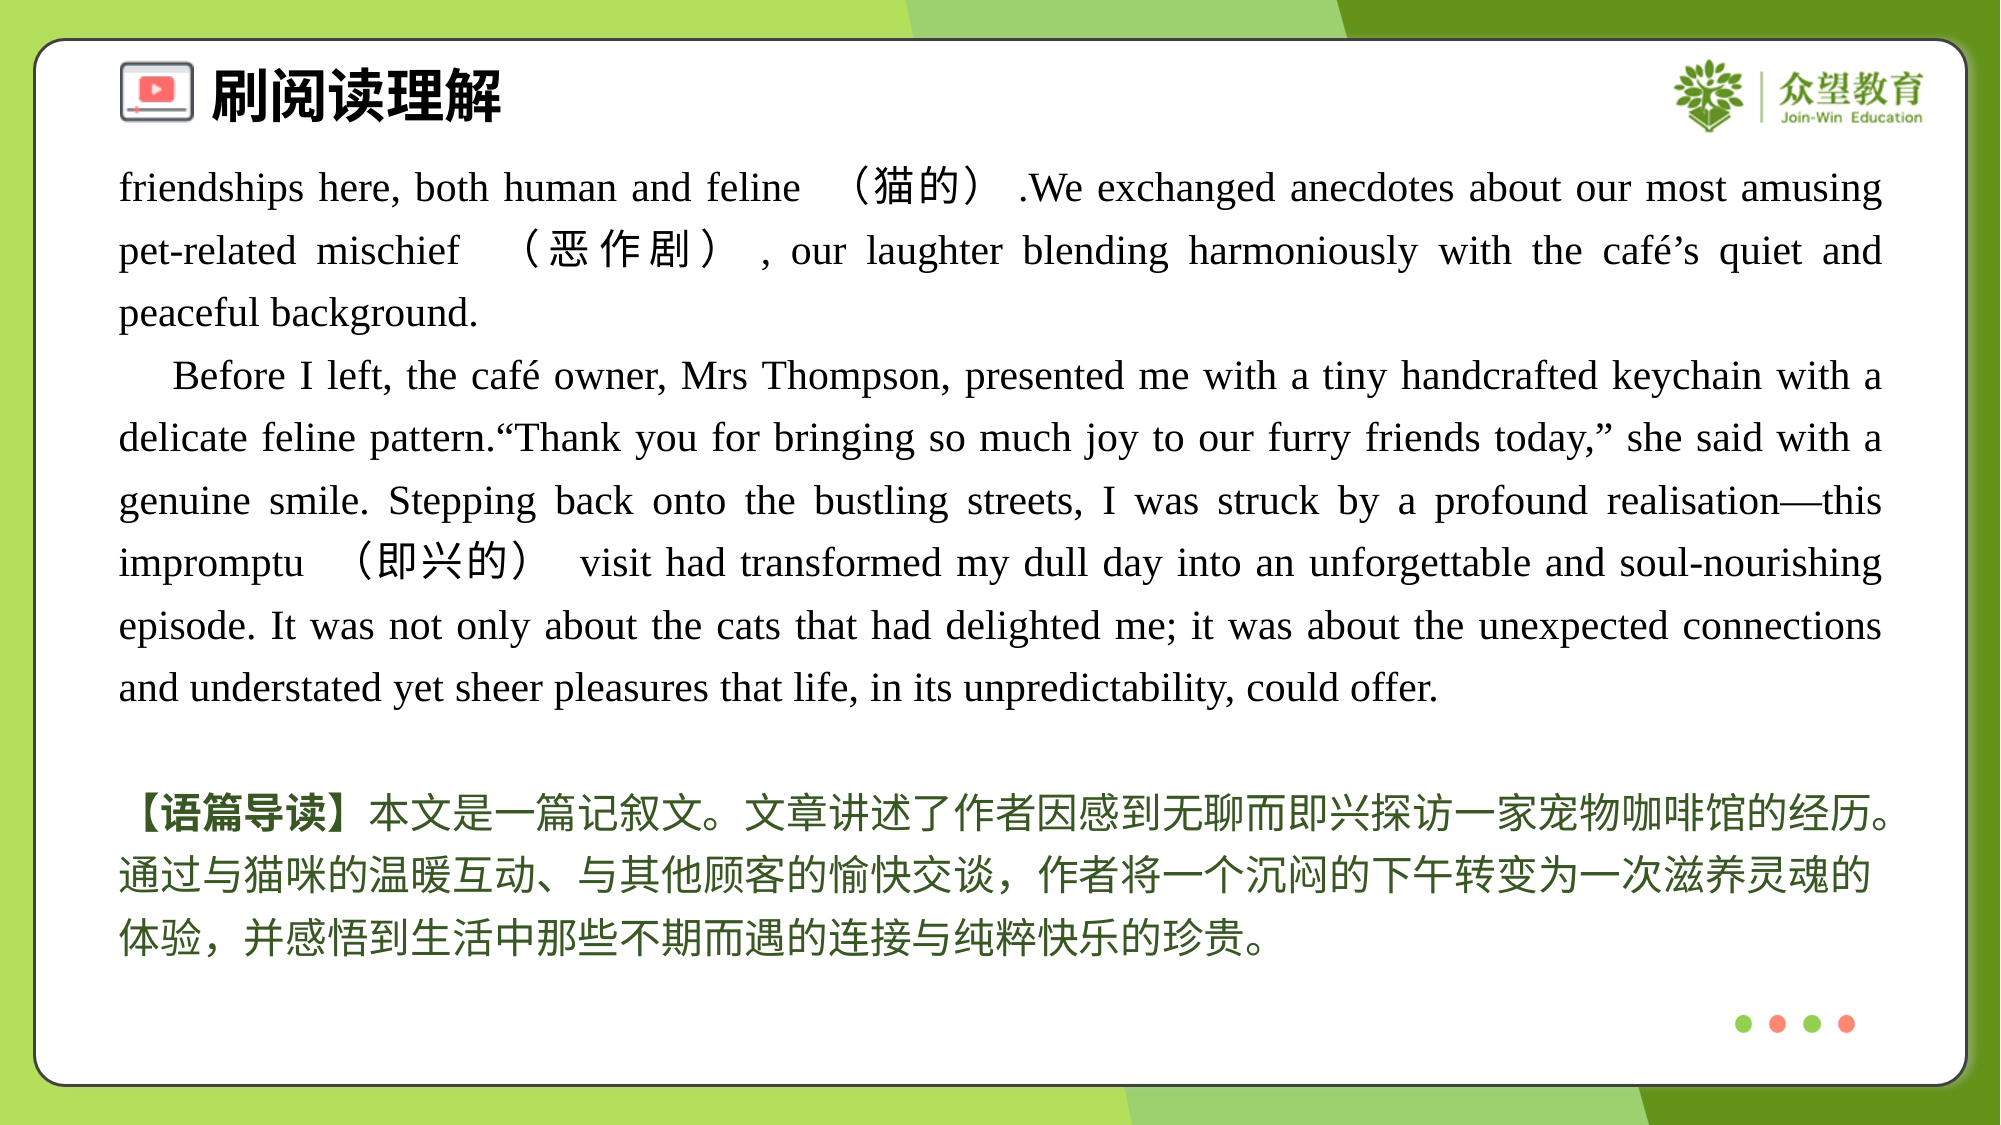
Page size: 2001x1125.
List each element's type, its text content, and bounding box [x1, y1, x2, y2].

picture [0, 0, 2000, 1125]
text_box friendships here, both human and feline （猫的）.We exchanged anecdotes about our most amusing pet-related mischief （恶作剧）, our laughter blending harmoniously with the café’s quiet and peaceful background. Before I left, the café owner, Mrs Thompson, presented me with a tiny handcrafted keychain with a delicate feline pattern.“Thank you for bringing so much joy to our furry friends today,” she said with a genuine smile. Stepping back onto the bustling streets, I was struck by a profound realisation—this impromptu （即兴的） visit had transformed my dull day into an unforgettable and soul-nourishing episode. It was not only about the cats that had delighted me; it was about the unexpected connections and understated yet sheer pleasures that life, in its unpredictability, could offer. [118, 147, 1883, 768]
text_box 【语篇导读】本文是一篇记叙文。文章讲述了作者因感到无聊而即兴探访一家宠物咖啡馆的经历。通过与猫咪的温暖互动、与其他顾客的愉快交谈，作者将一个沉闷的下午转变为一次滋养灵魂的体验，并感悟到生活中那些不期而遇的连接与纯粹快乐的珍贵。 [118, 774, 1883, 957]
